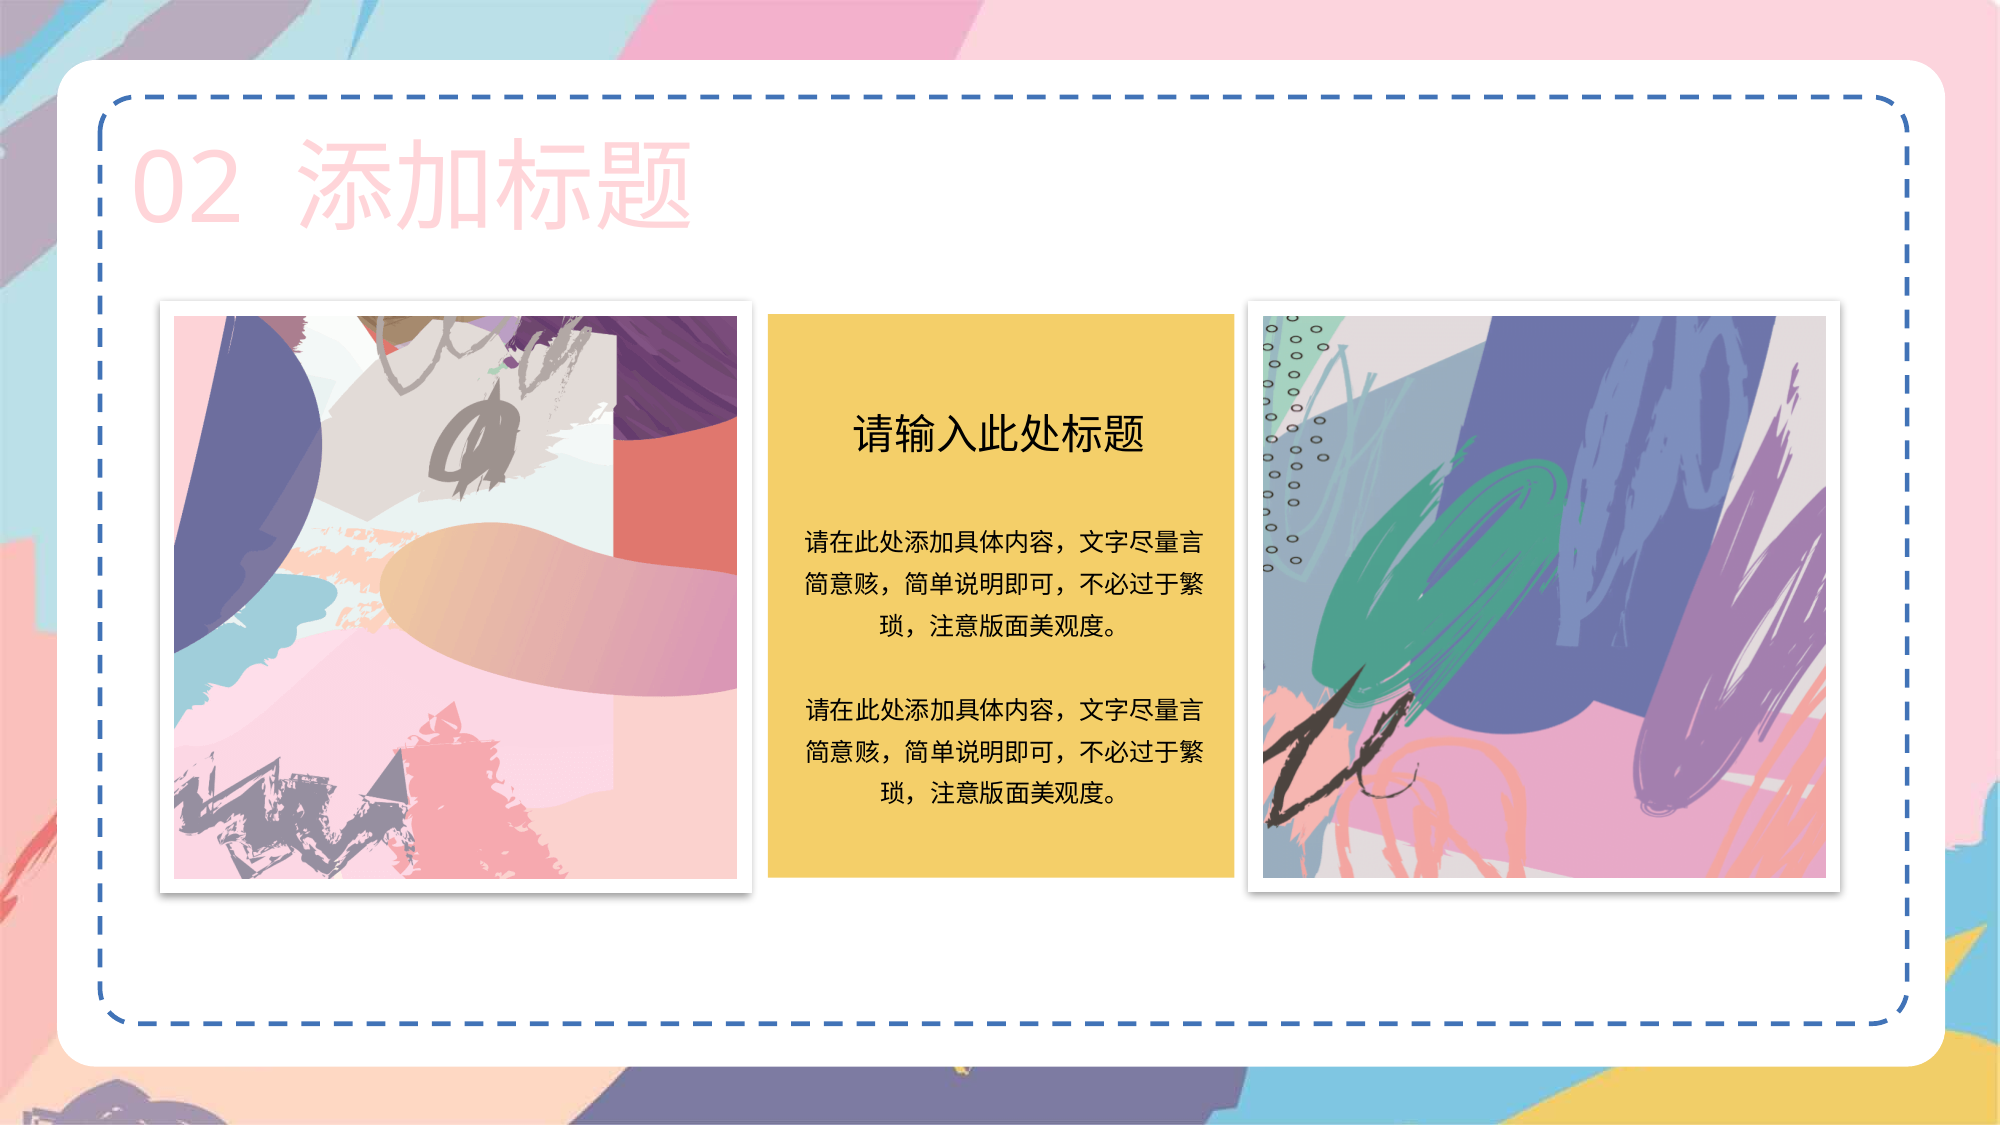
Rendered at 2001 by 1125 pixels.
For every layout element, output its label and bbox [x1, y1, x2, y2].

picture [0, 0, 2000, 1125]
text_box [57, 60, 1946, 1067]
